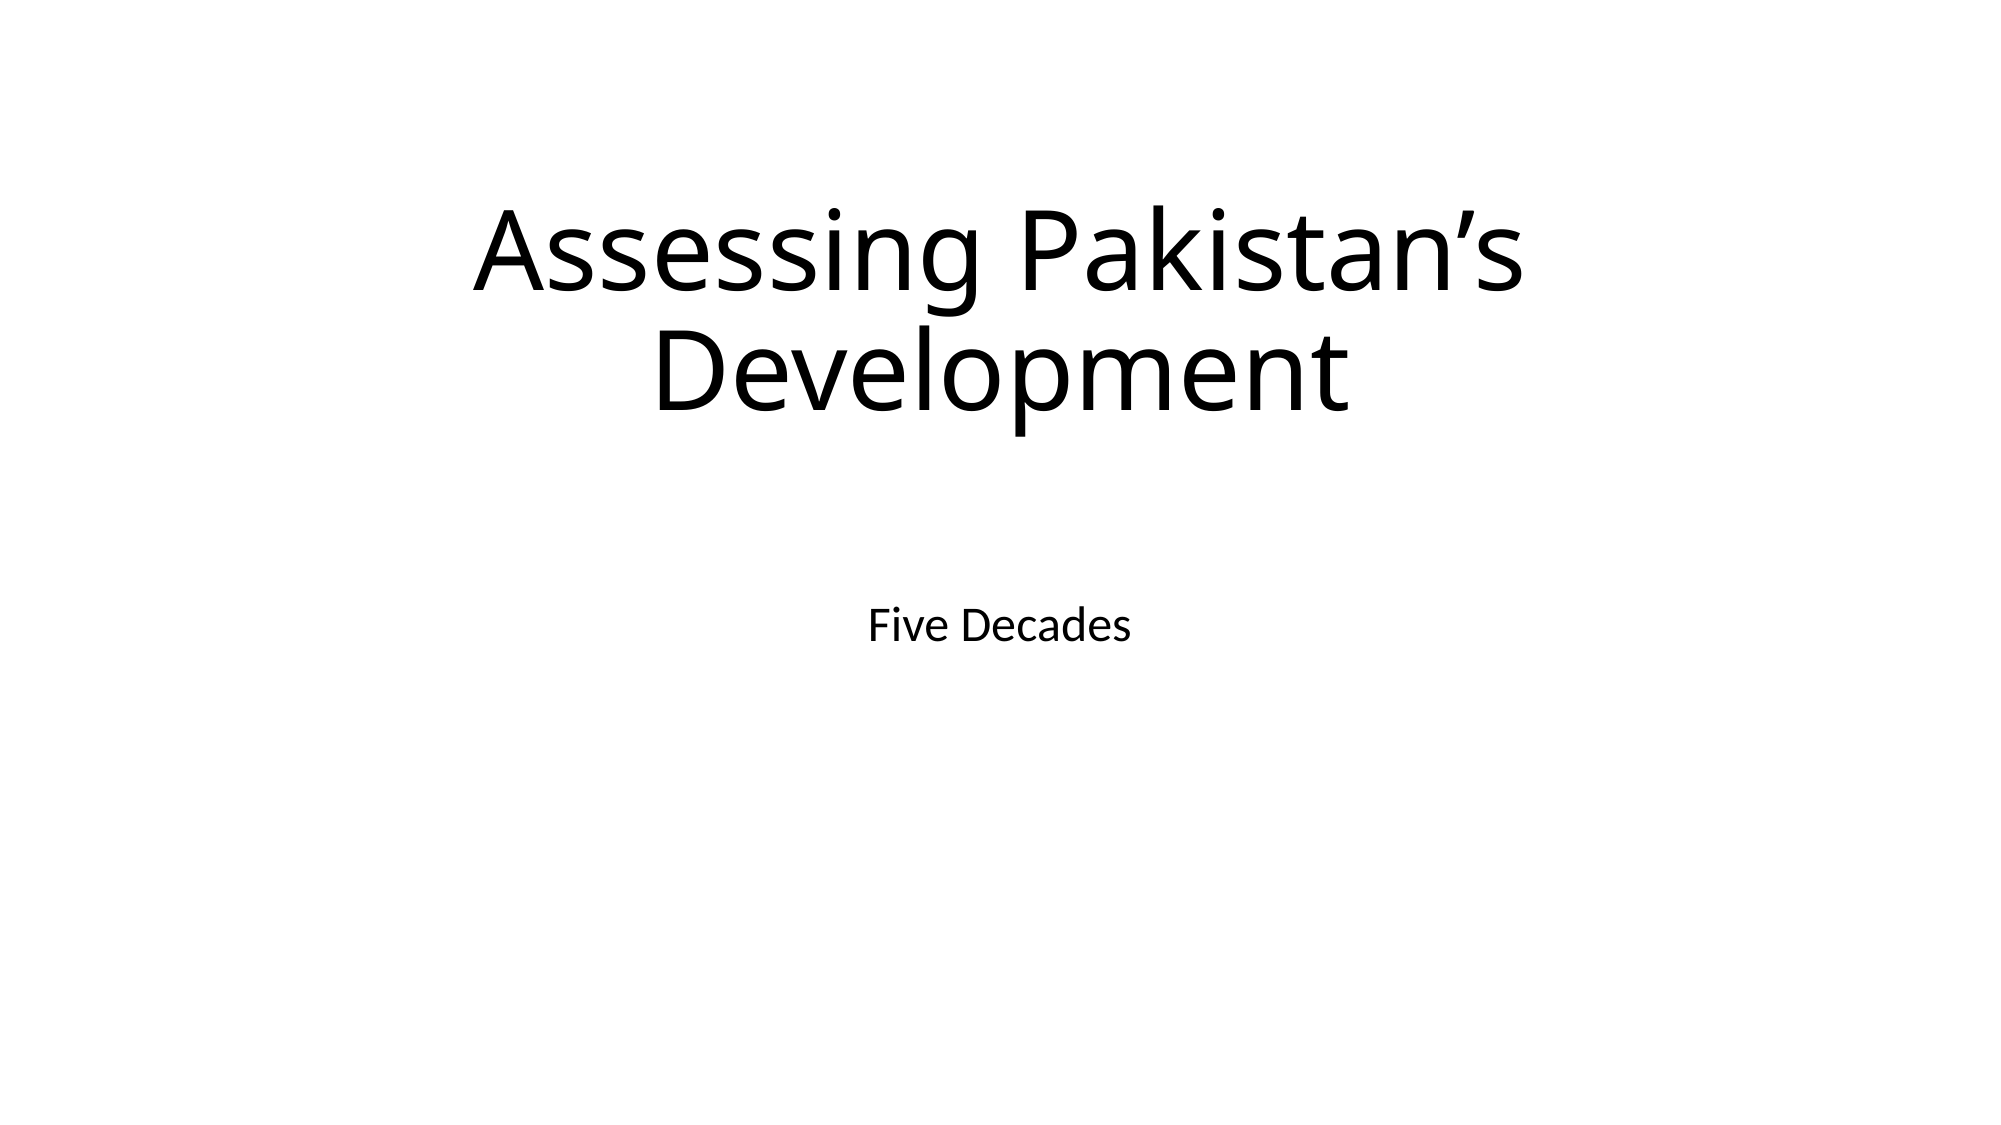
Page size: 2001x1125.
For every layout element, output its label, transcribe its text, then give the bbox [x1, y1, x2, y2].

title Assessing Pakistan’s Development [249, 184, 1750, 576]
subtitle Five Decades [249, 590, 1750, 863]
